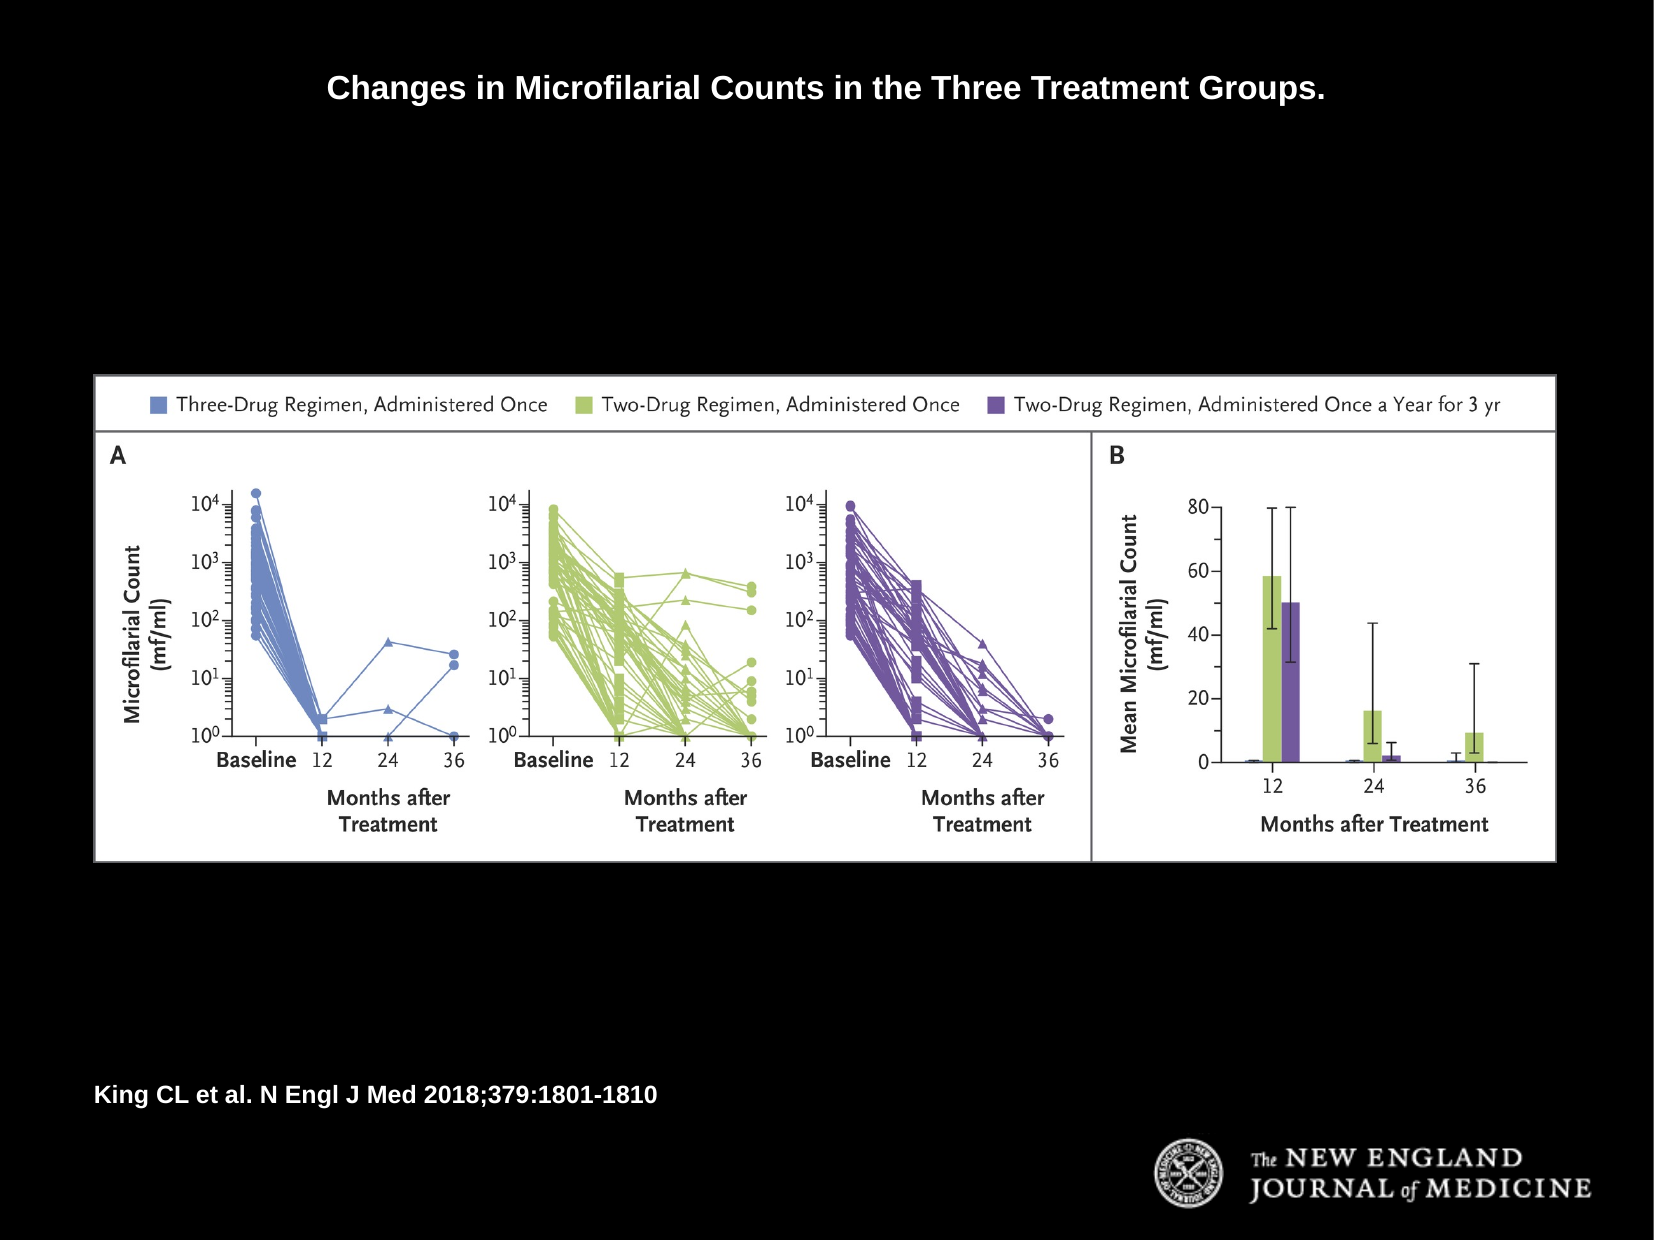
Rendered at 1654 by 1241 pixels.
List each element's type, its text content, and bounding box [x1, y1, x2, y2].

picture [1141, 1133, 1606, 1213]
text_box Changes in Microfilarial Counts in the Three Treatment Groups. [58, 69, 1596, 108]
text_box King CL et al. N Engl J Med 2018;379:1801-1810 [93, 1079, 1557, 1109]
picture [93, 374, 1557, 863]
